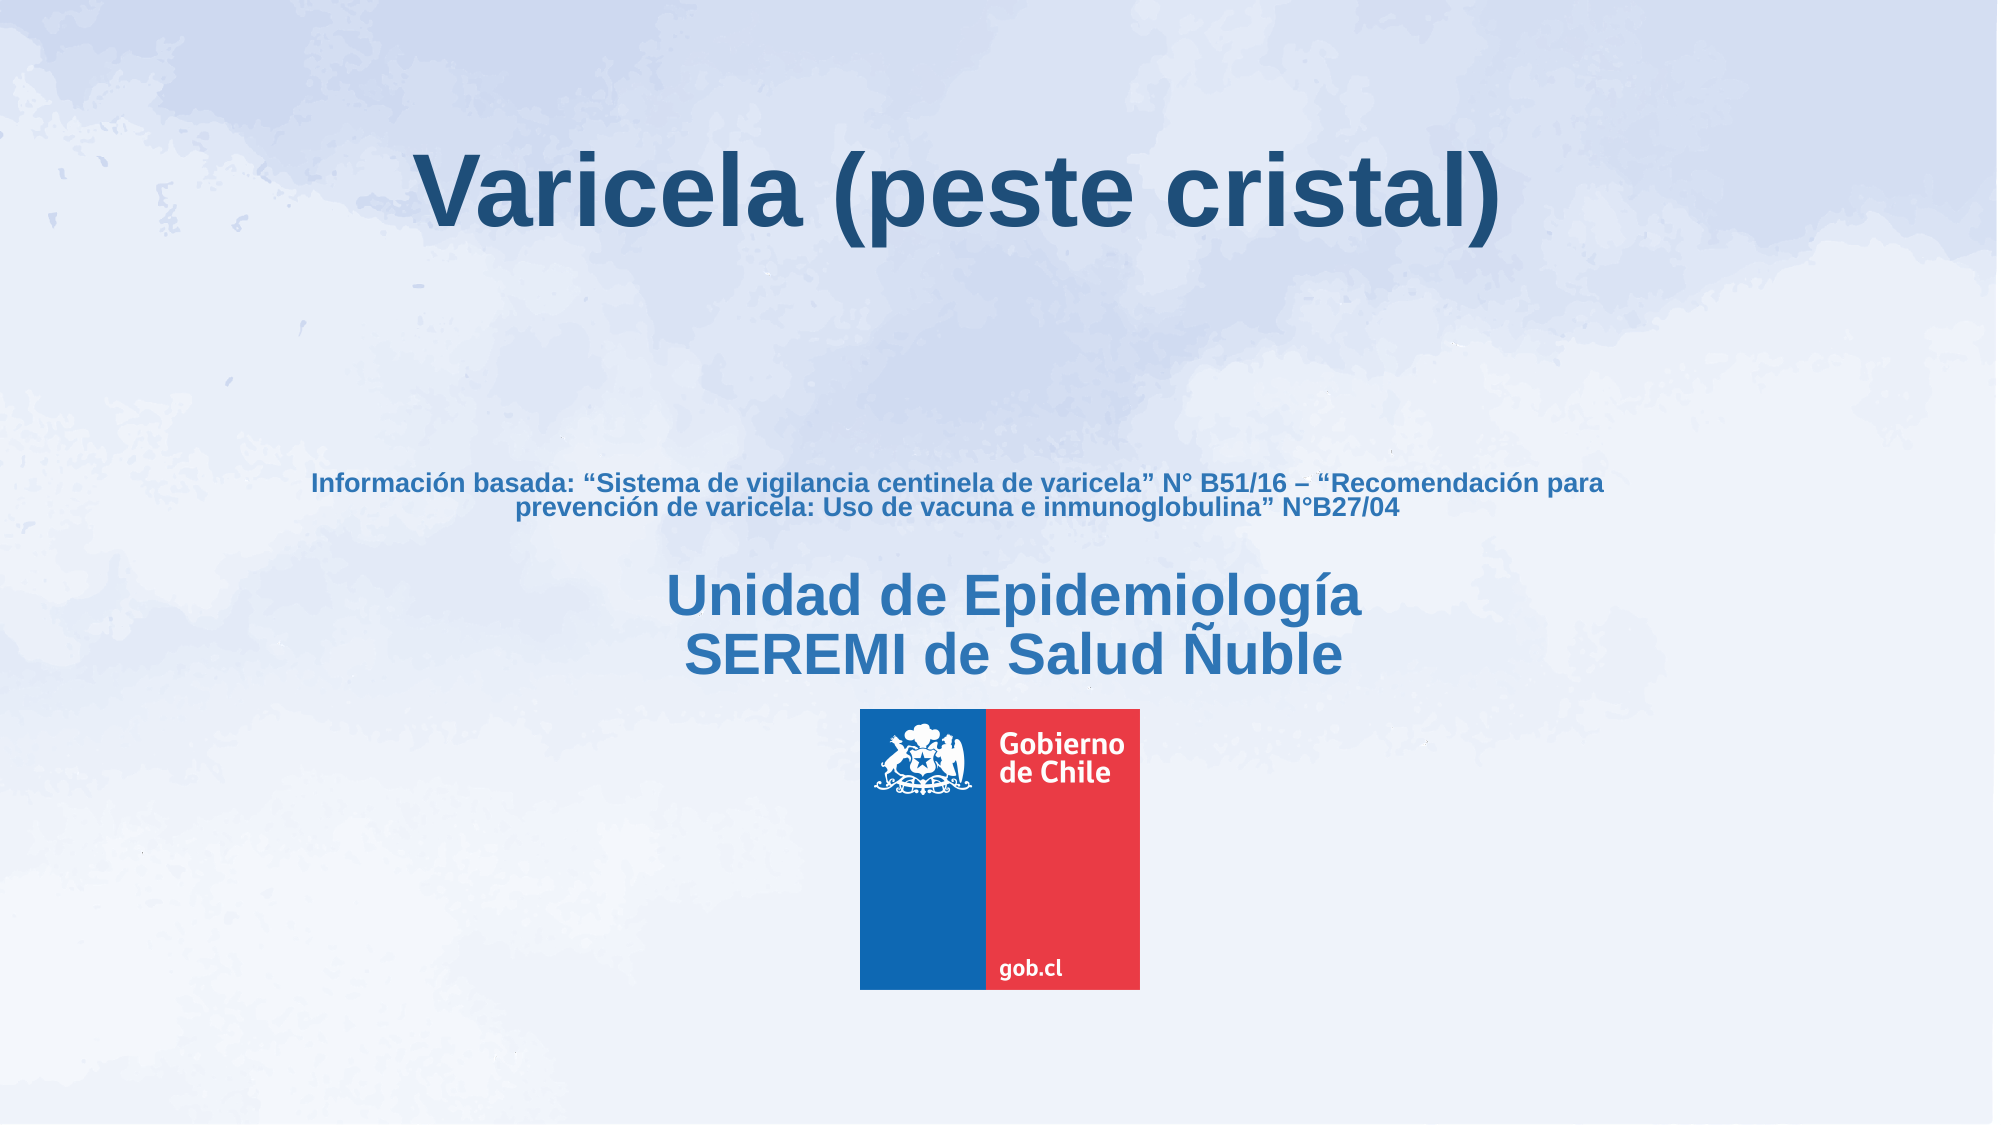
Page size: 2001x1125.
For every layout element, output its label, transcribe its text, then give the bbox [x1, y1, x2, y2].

text_box Varicela (peste cristal) [397, 135, 1541, 279]
text_box Unidad de Epidemiología SEREMI de Salud Ñuble [629, 561, 1399, 713]
text_box Información basada: “Sistema de vigilancia centinela de varicela” N° B51/16 – “Recomendación para prevención de varicela: Uso de vacuna e inmunoglobulina” N°B27/04 [256, 465, 1658, 539]
picture [0, 0, 2001, 1125]
